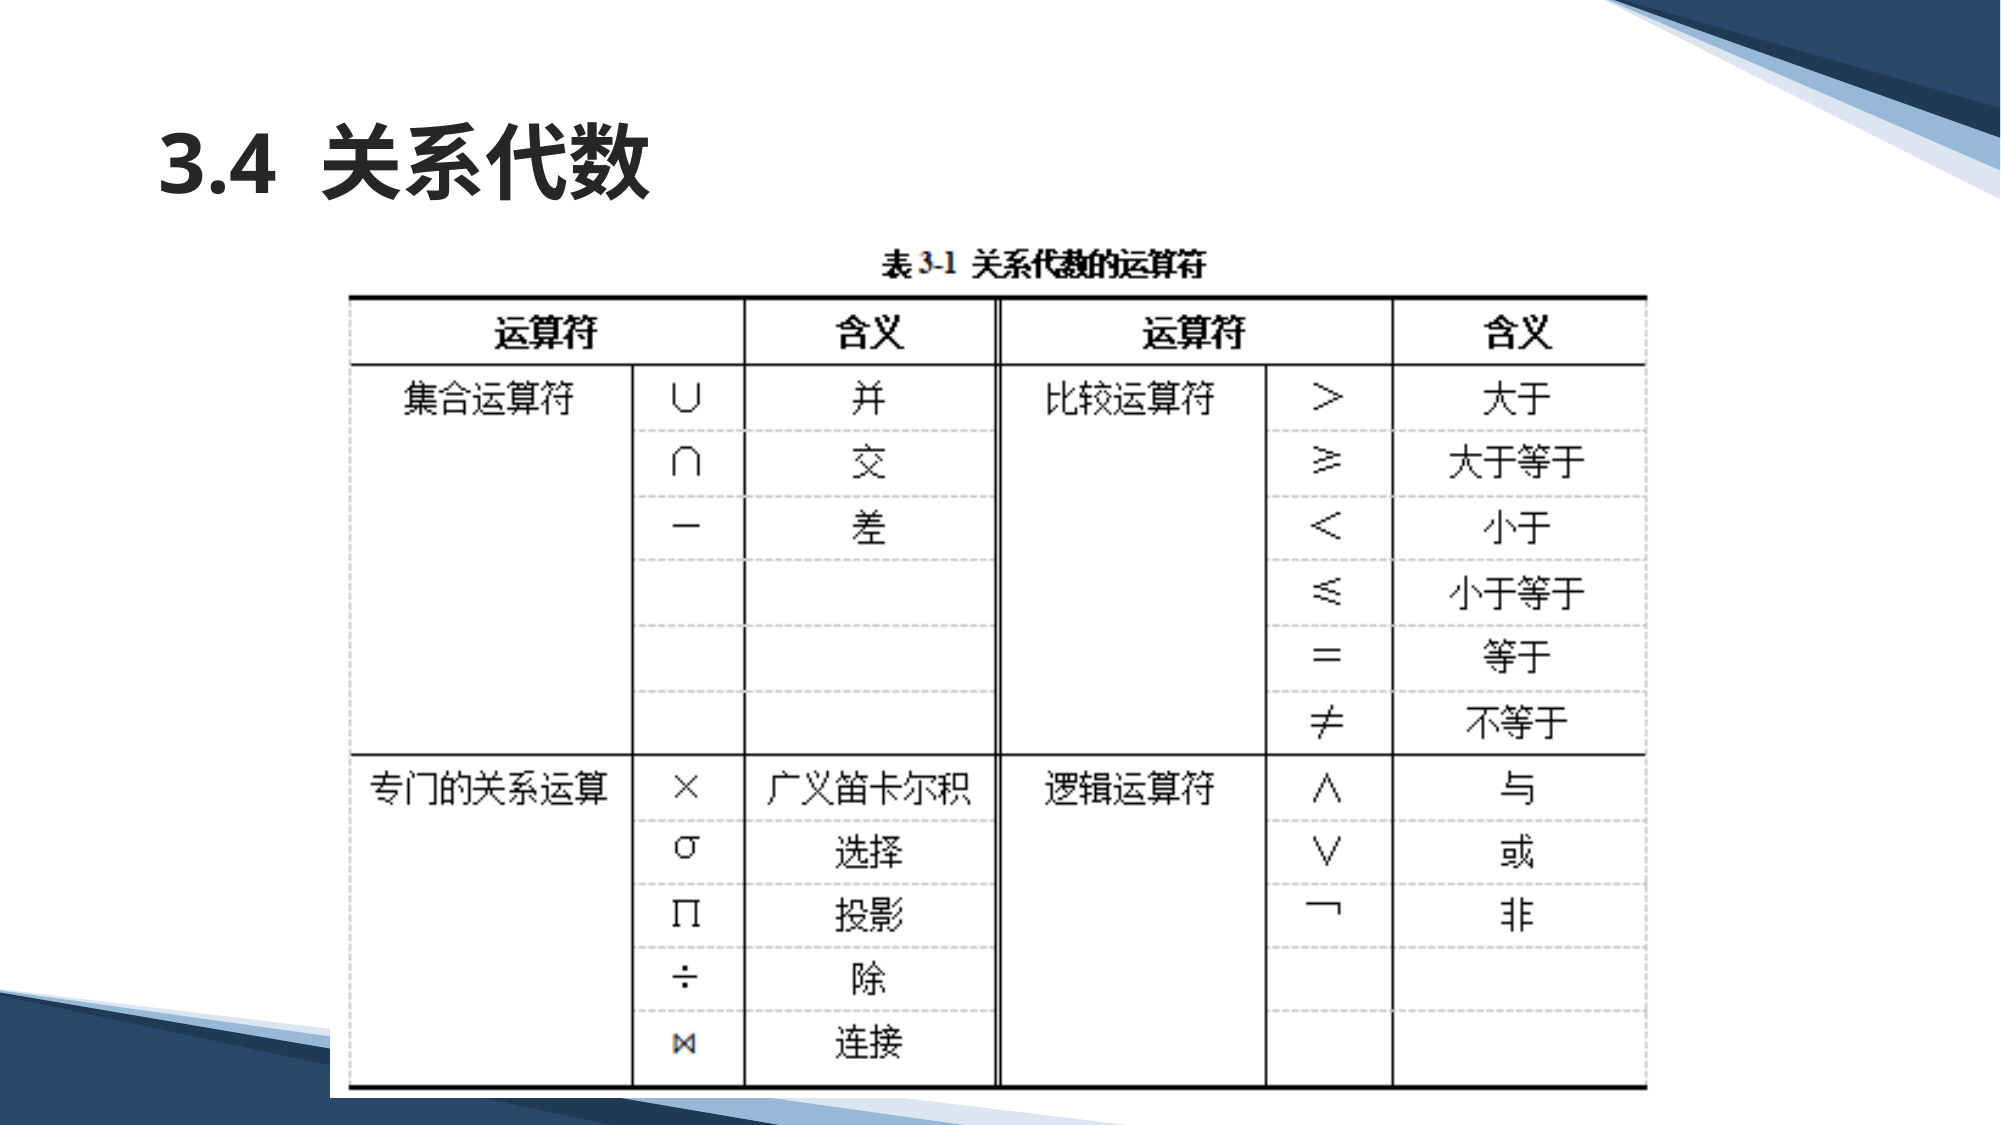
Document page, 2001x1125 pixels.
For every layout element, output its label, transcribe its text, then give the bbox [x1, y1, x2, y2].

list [330, 218, 1670, 1098]
title 3.4 关系代数 [143, 86, 1857, 219]
